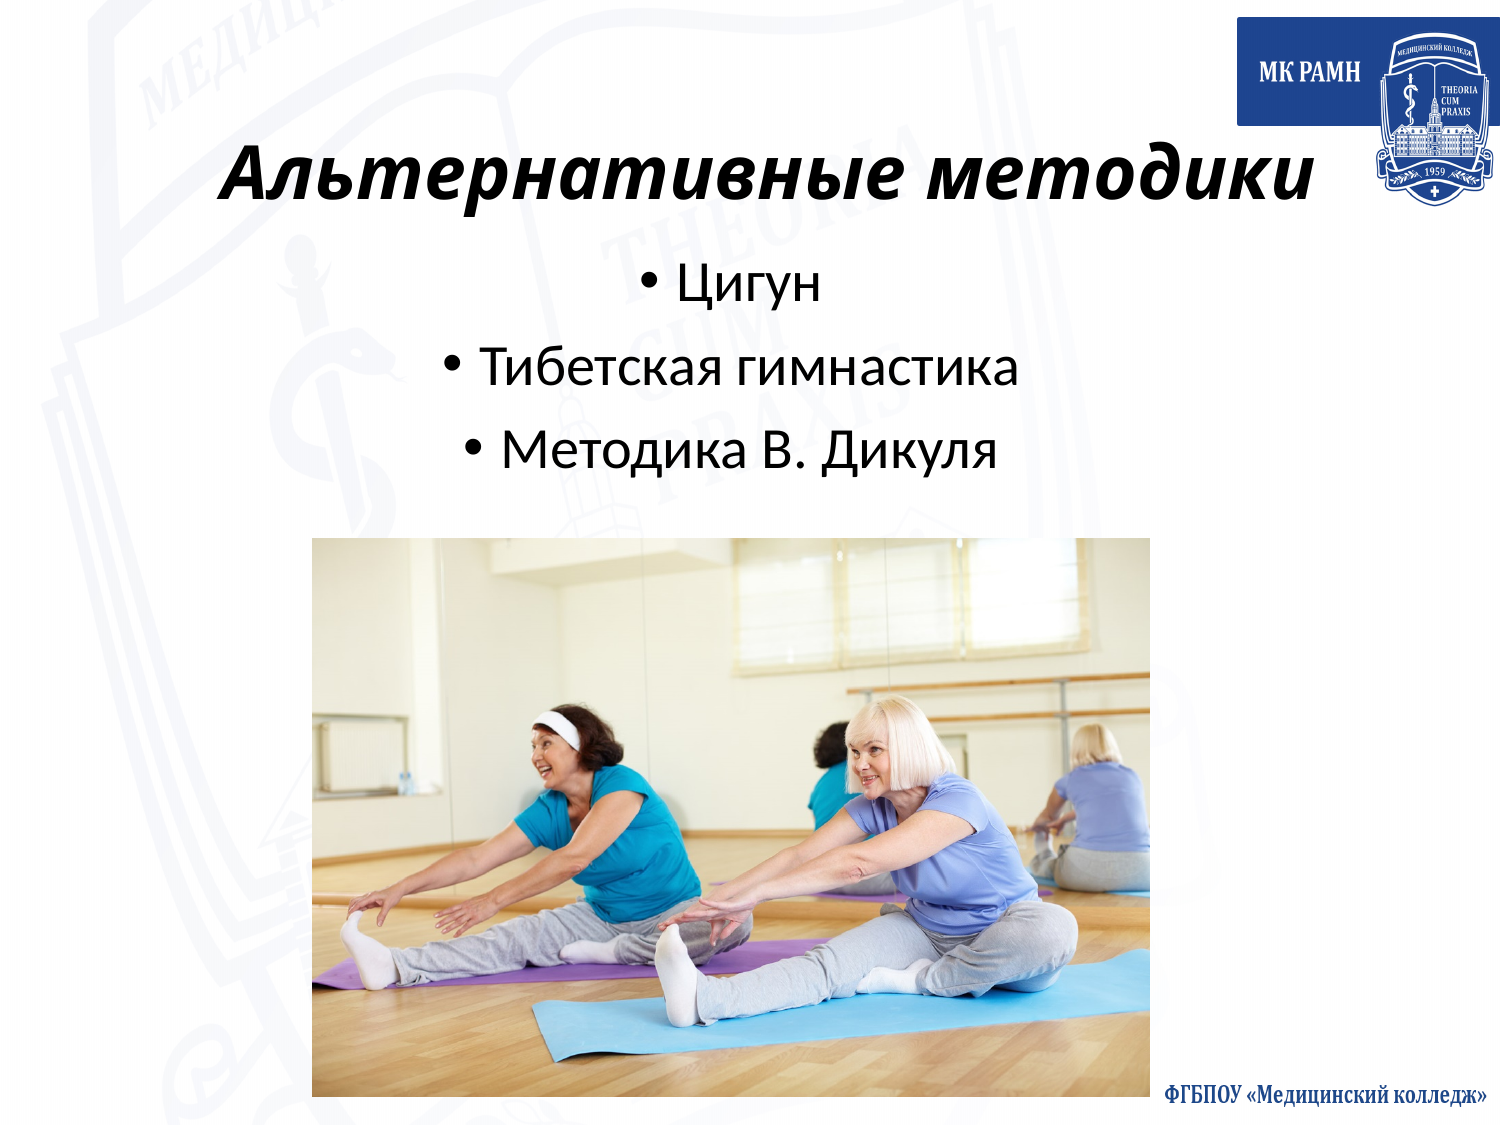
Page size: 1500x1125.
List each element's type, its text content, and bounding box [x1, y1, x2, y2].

title Альтернативные методики [206, 66, 1500, 284]
list Цигун Тибетская гимнастика Методика В. Дикуля [84, 243, 1378, 958]
picture [0, 0, 1500, 1125]
